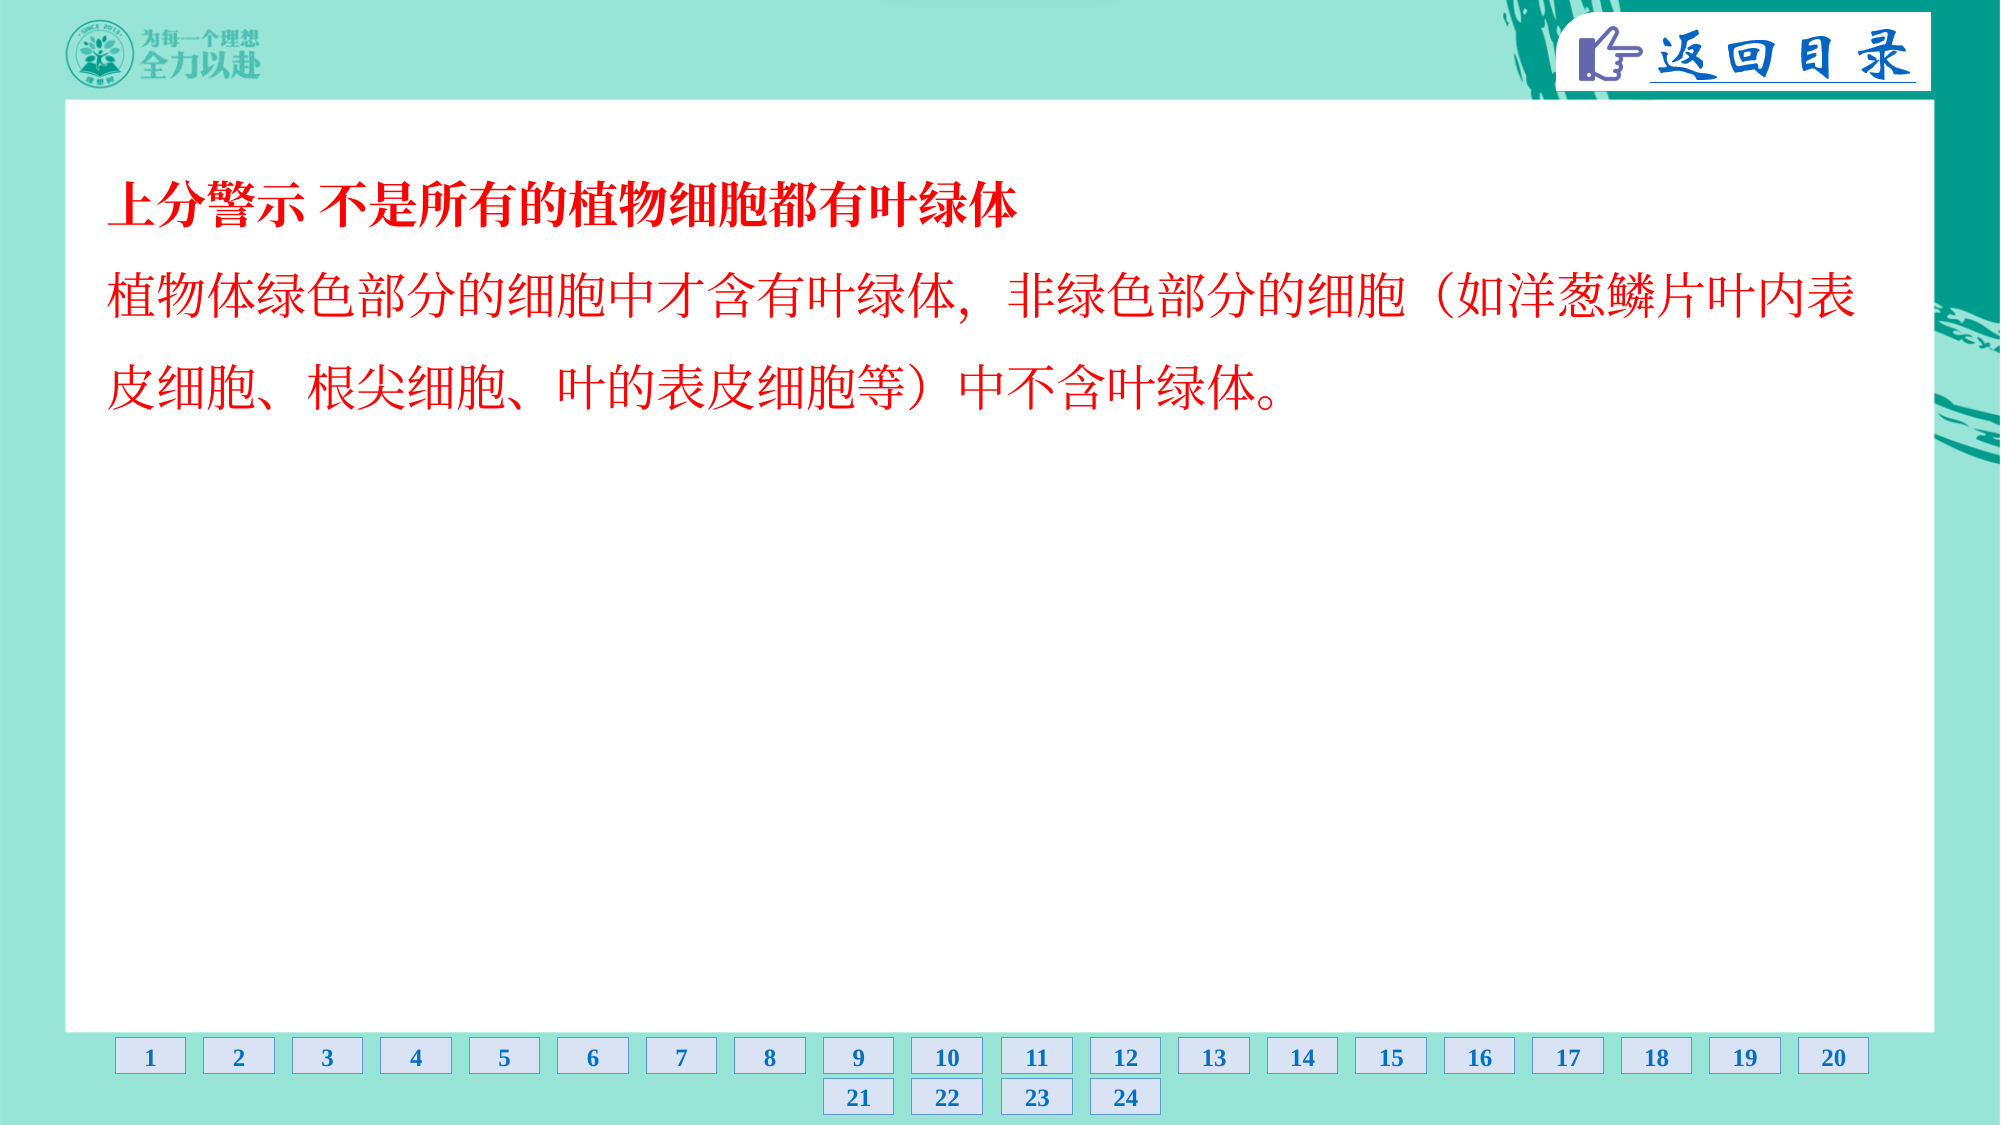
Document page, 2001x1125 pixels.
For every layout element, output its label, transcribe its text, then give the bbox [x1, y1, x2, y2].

picture [0, 0, 2000, 1125]
text_box 上分警示 不是所有的植物细胞都有叶绿体 植物体绿色部分的细胞中才含有叶绿体，非绿色部分的细胞（如洋葱鳞片叶内表 皮细胞、根尖细胞、叶的表皮细胞等）中不含叶绿体。 [106, 141, 1895, 417]
